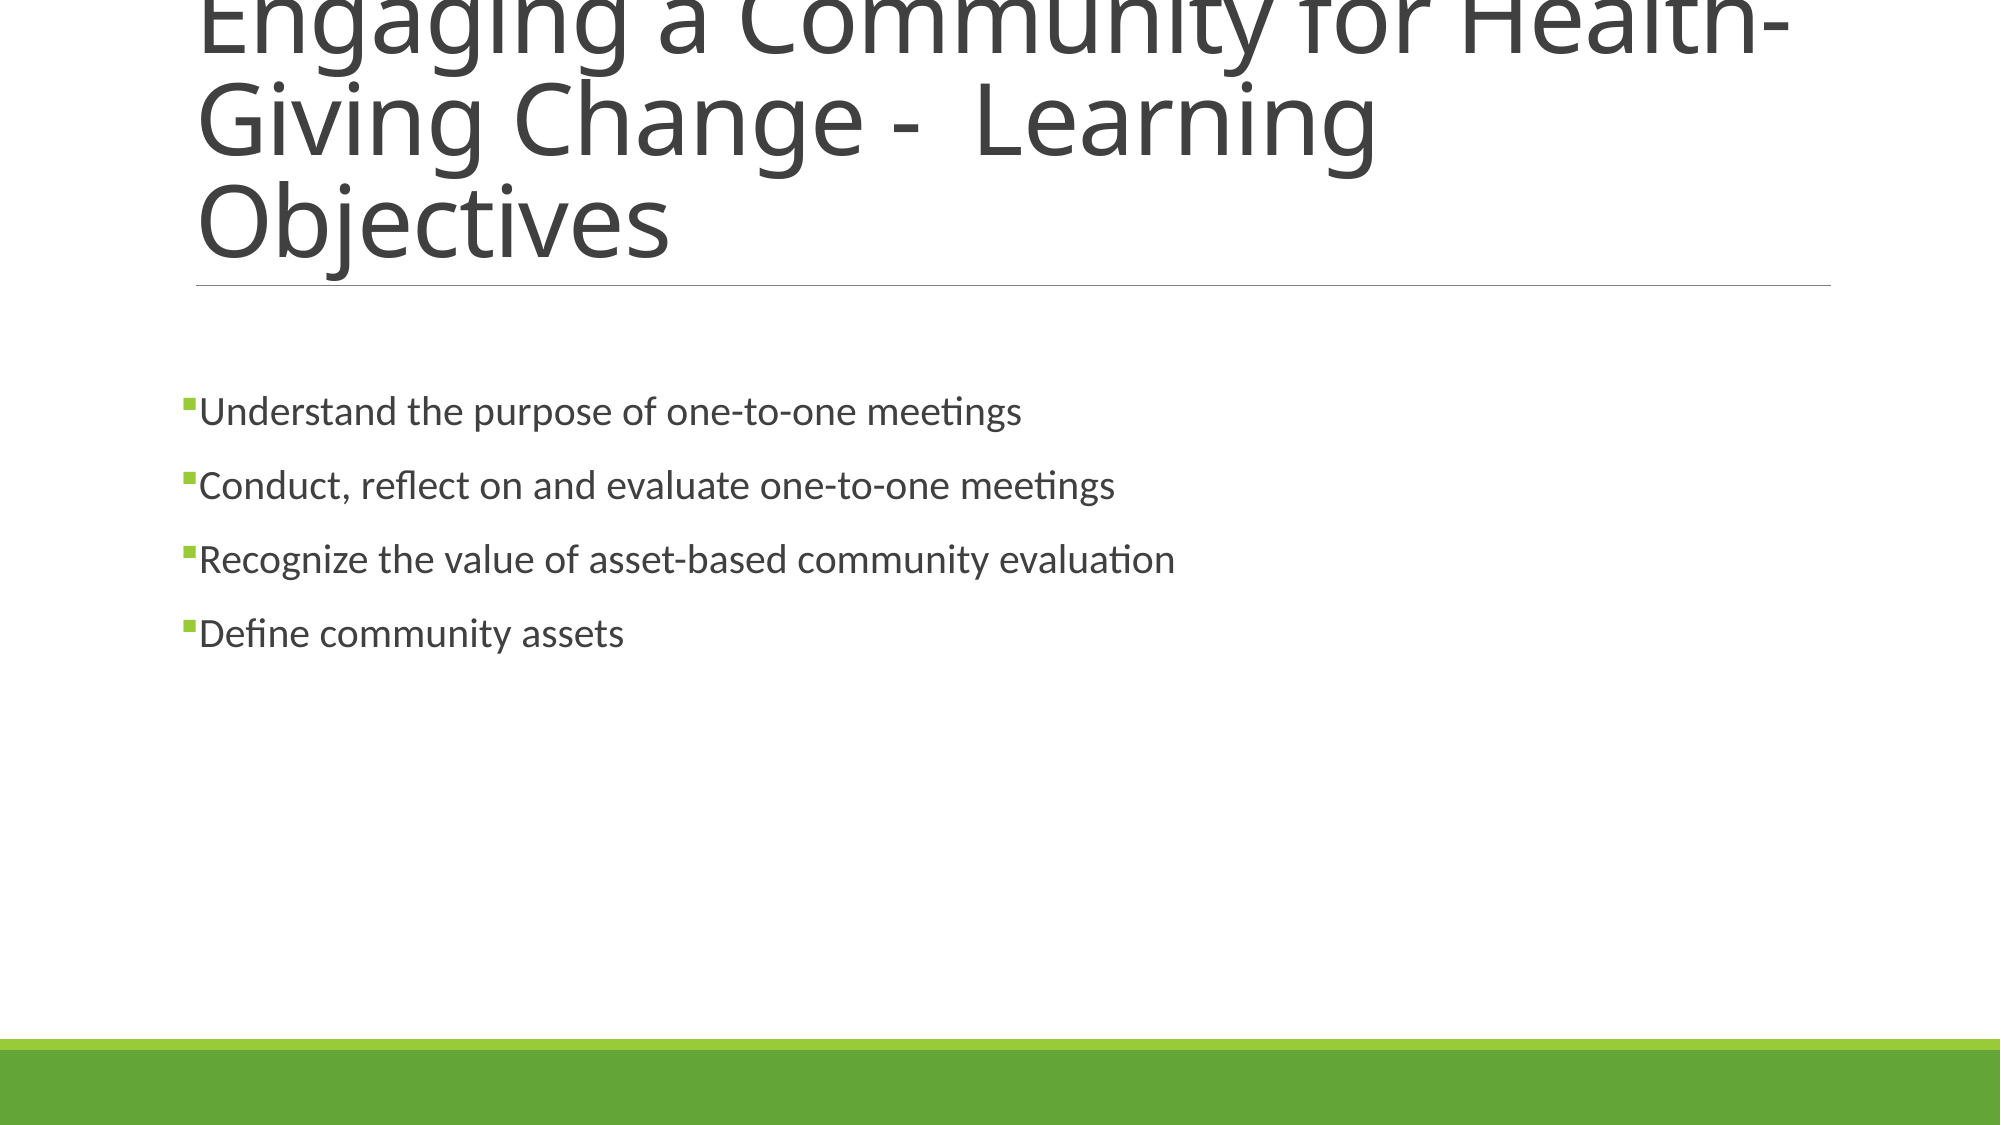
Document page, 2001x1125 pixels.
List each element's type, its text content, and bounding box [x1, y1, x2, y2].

title Engaging a Community for Health-Giving Change - Learning Objectives [180, 47, 1830, 285]
list Understand the purpose of one-to-one meetings Conduct, reflect on and evaluate one-to-one meetings Recognize the value of asset-based community evaluation Define community assets [180, 302, 1830, 963]
